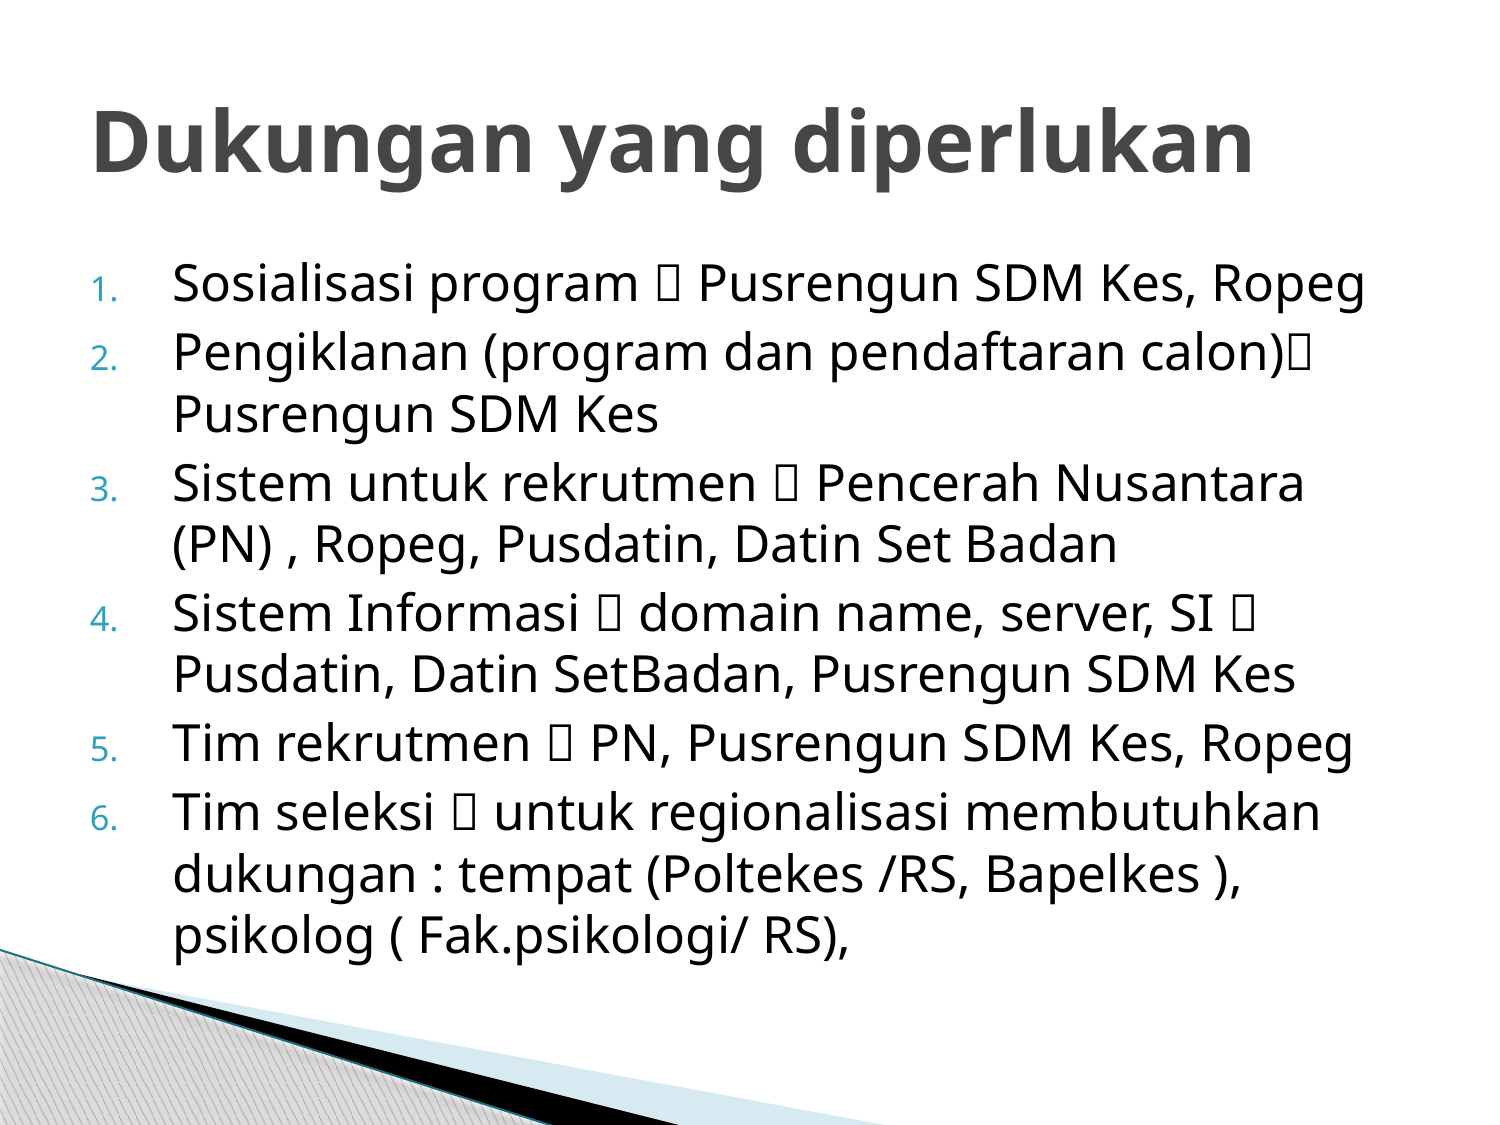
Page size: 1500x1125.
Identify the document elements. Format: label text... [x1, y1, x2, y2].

list Sosialisasi program  Pusrengun SDM Kes, Ropeg Pengiklanan (program dan pendaftaran calon) Pusrengun SDM Kes Sistem untuk rekrutmen  Pencerah Nusantara (PN) , Ropeg, Pusdatin, Datin Set Badan Sistem Informasi  domain name, server, SI  Pusdatin, Datin SetBadan, Pusrengun SDM Kes Tim rekrutmen  PN, Pusrengun SDM Kes, Ropeg Tim seleksi  untuk regionalisasi membutuhkan dukungan : tempat (Poltekes /RS, Bapelkes ), psikolog ( Fak.psikologi/ RS), [75, 243, 1425, 986]
title Dukungan yang diperlukan [75, 45, 1425, 233]
